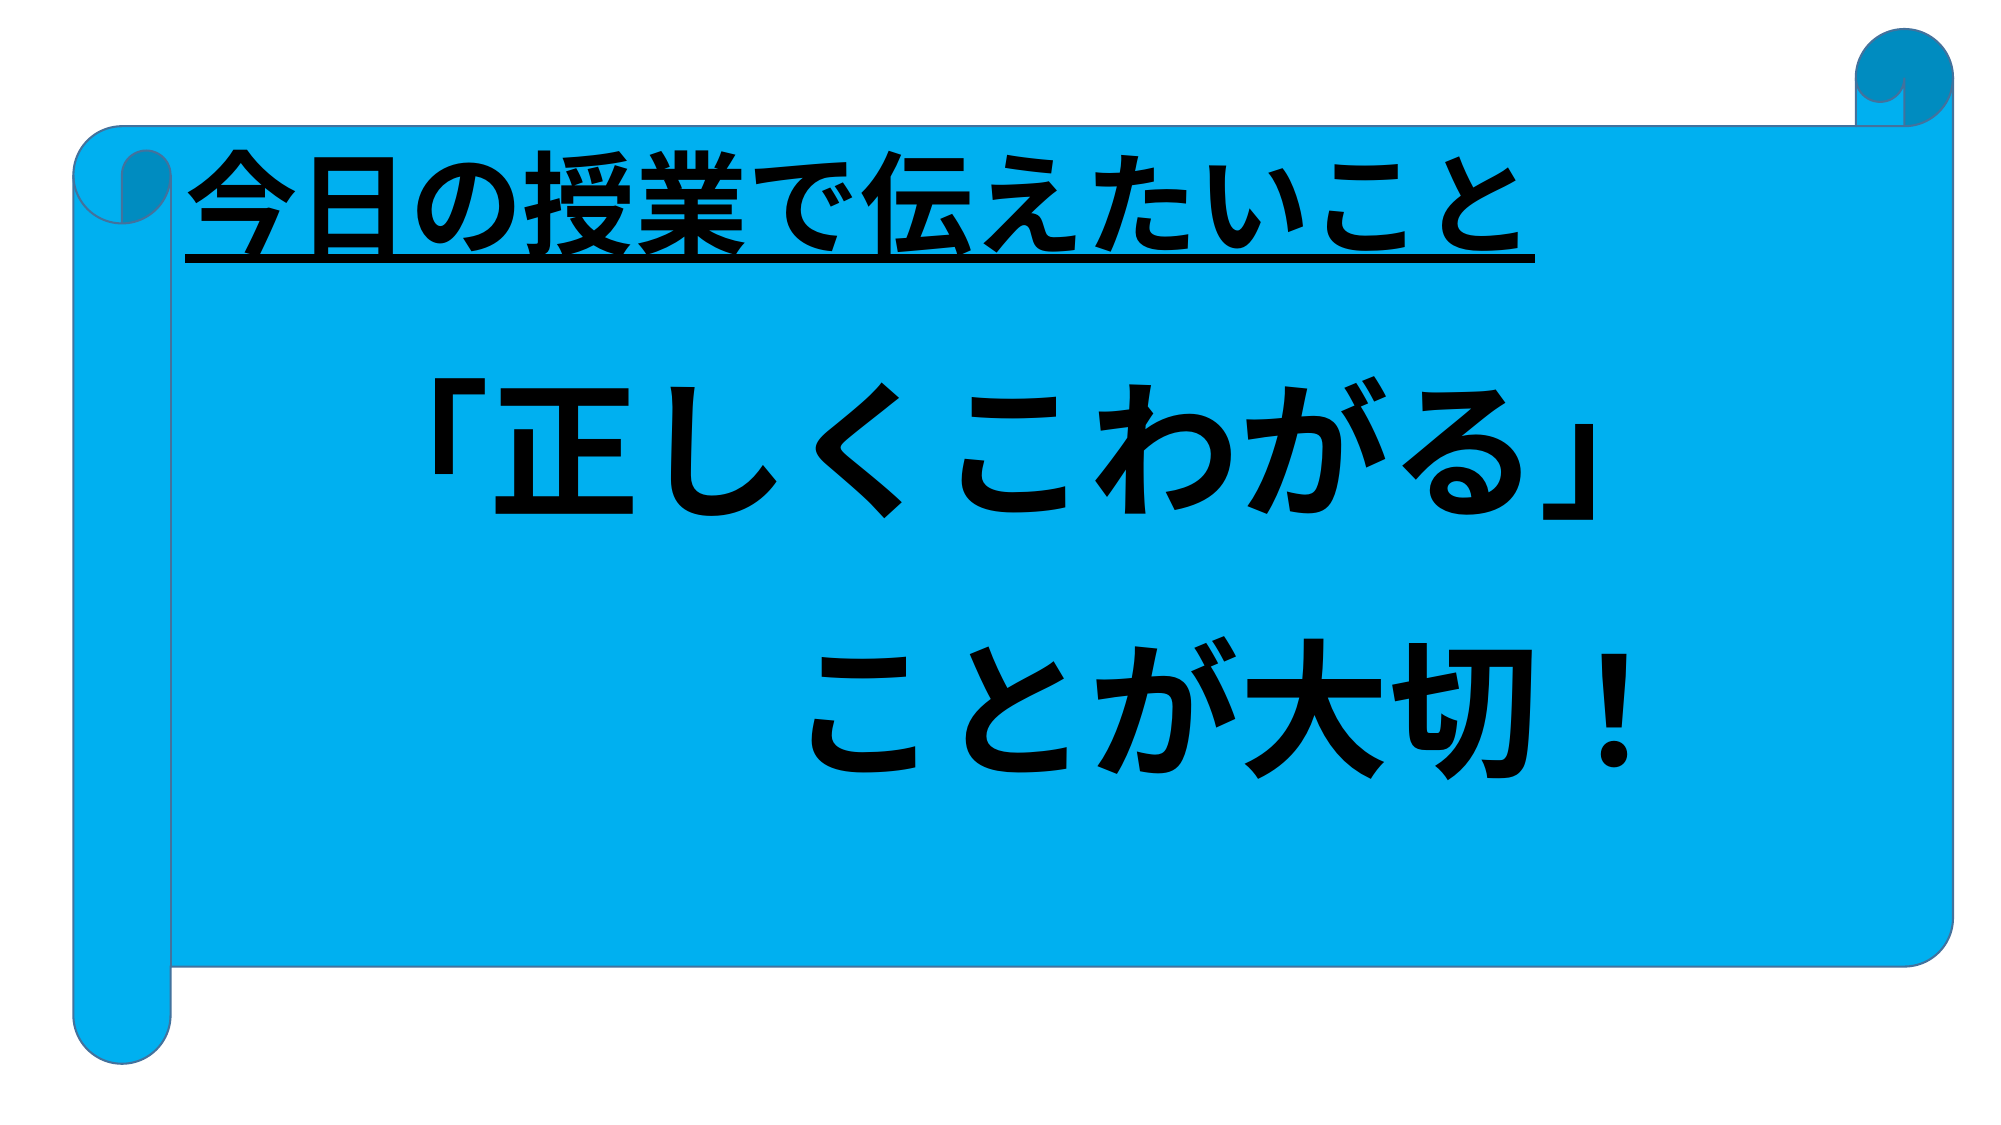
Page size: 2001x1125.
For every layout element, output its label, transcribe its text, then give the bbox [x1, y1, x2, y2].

text_box 今日の授業で伝えたいこと [72, 27, 1955, 1065]
text_box 「正しくこわがる」 ことが大切！ [323, 343, 1801, 809]
